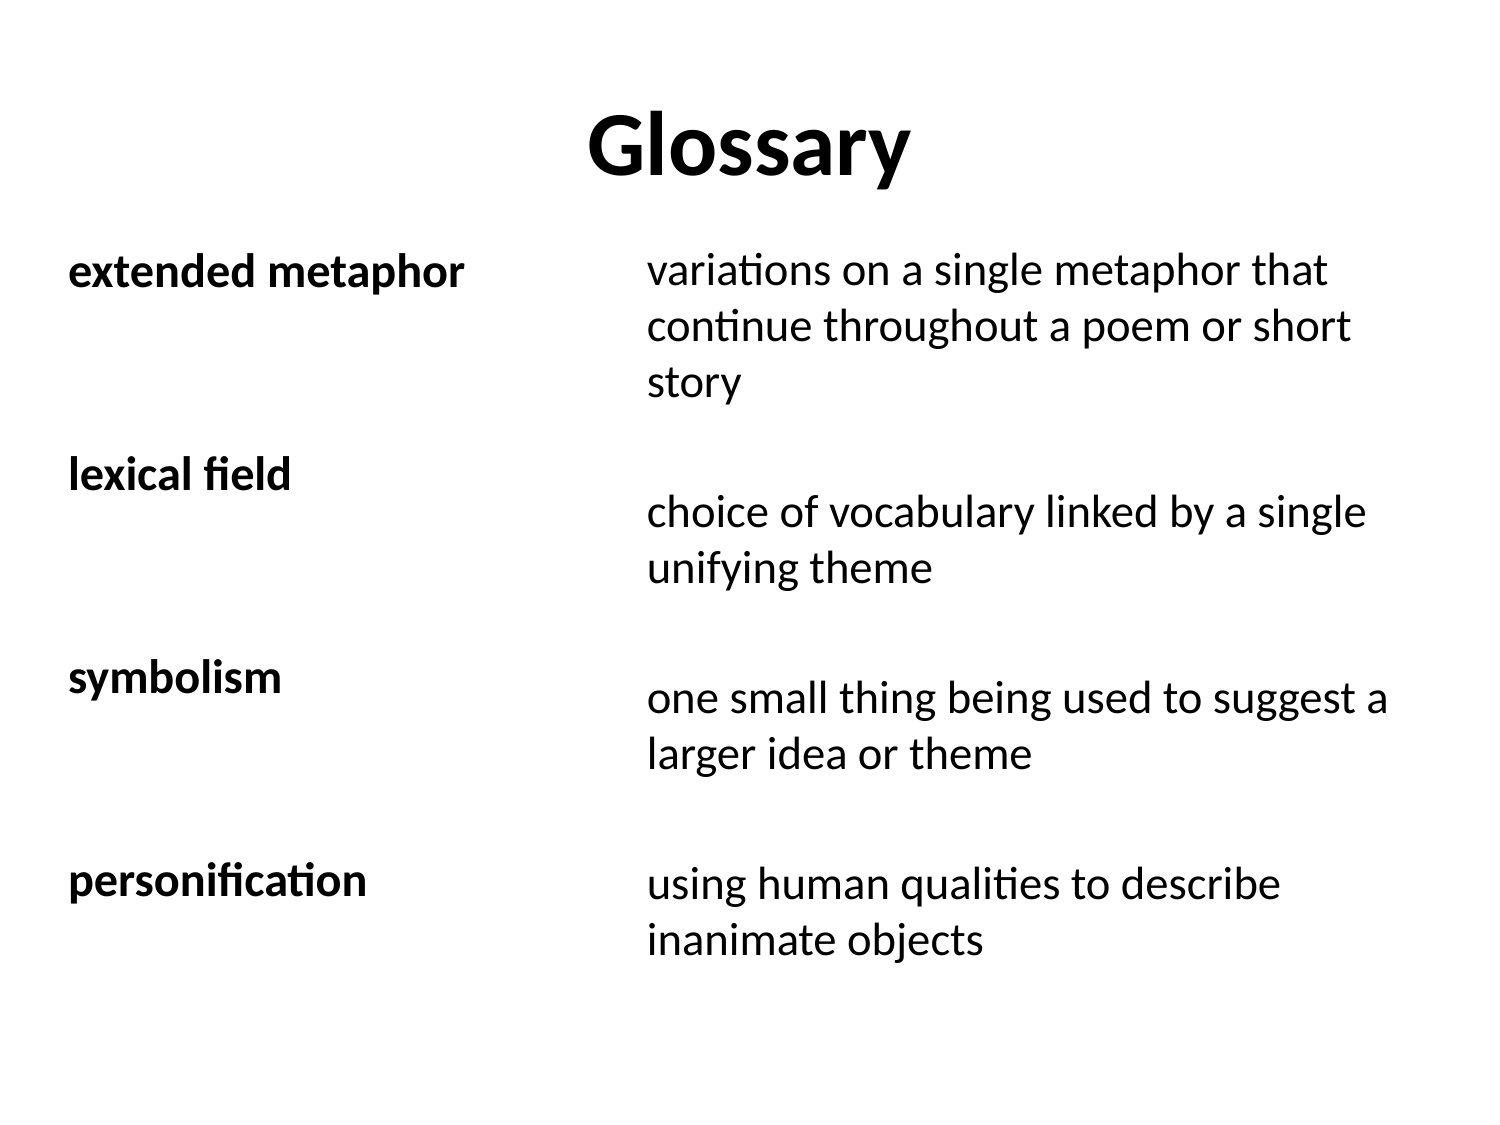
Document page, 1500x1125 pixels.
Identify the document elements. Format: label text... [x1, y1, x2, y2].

title Glossary [75, 45, 1425, 233]
list extended metaphor lexical field symbolism personification [53, 231, 585, 975]
list variations on a single metaphor that continue throughout a poem or short story choice of vocabulary linked by a single unifying theme one small thing being used to suggest a larger idea or theme using human qualities to describe inanimate objects [631, 231, 1436, 975]
